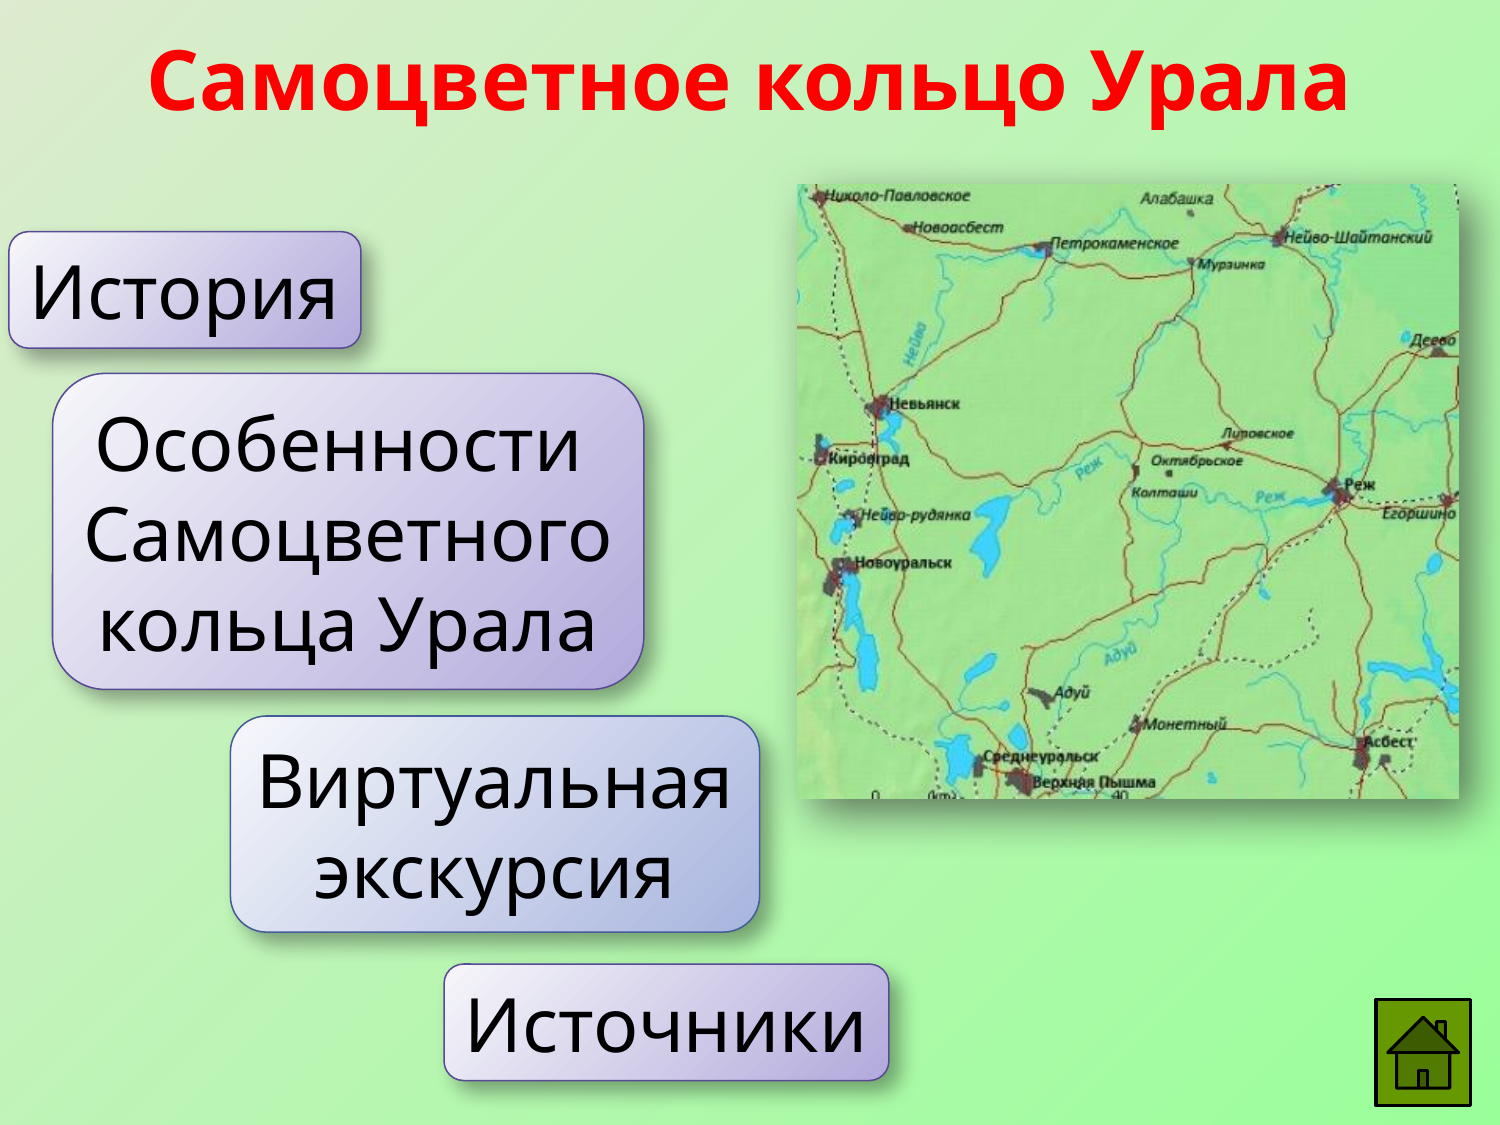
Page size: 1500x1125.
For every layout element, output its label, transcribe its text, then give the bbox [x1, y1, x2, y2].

text_box Виртуальная экскурсия [229, 715, 761, 933]
text_box Самоцветное кольцо Урала [0, 19, 1500, 135]
text_box [1374, 997, 1473, 1108]
text_box Источники [443, 963, 890, 1082]
text_box Особенности Самоцветного кольца Урала [51, 372, 645, 691]
text_box История [8, 230, 362, 349]
picture [796, 184, 1459, 799]
